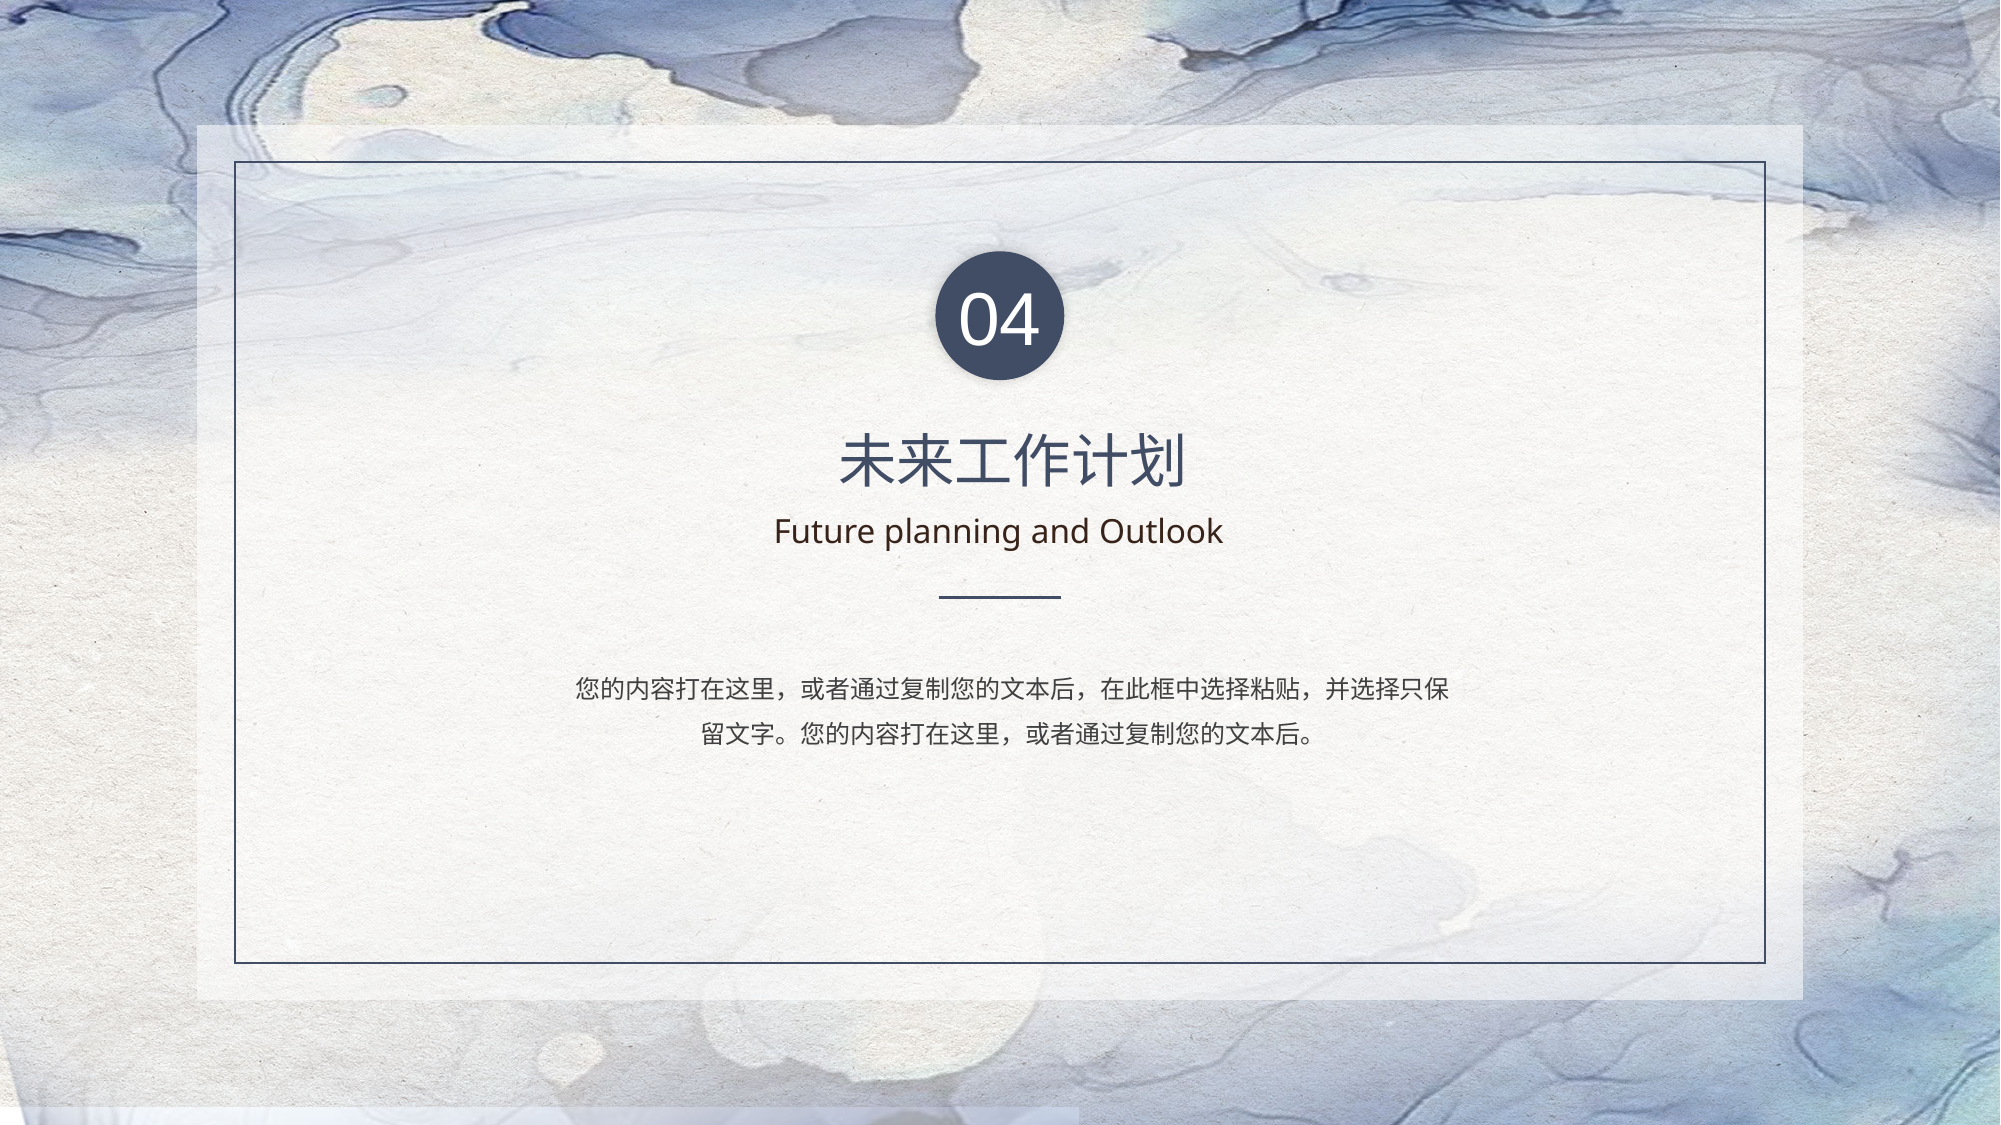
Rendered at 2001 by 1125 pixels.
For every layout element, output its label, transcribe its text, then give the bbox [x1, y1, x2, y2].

text_box 您的内容打在这里，或者通过复制您的文本后，在此框中选择粘贴，并选择只保留文字。您的内容打在这里，或者通过复制您的文本后。 [550, 651, 1476, 757]
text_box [887, 251, 1112, 381]
picture [0, 0, 2000, 1125]
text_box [758, 417, 1268, 559]
